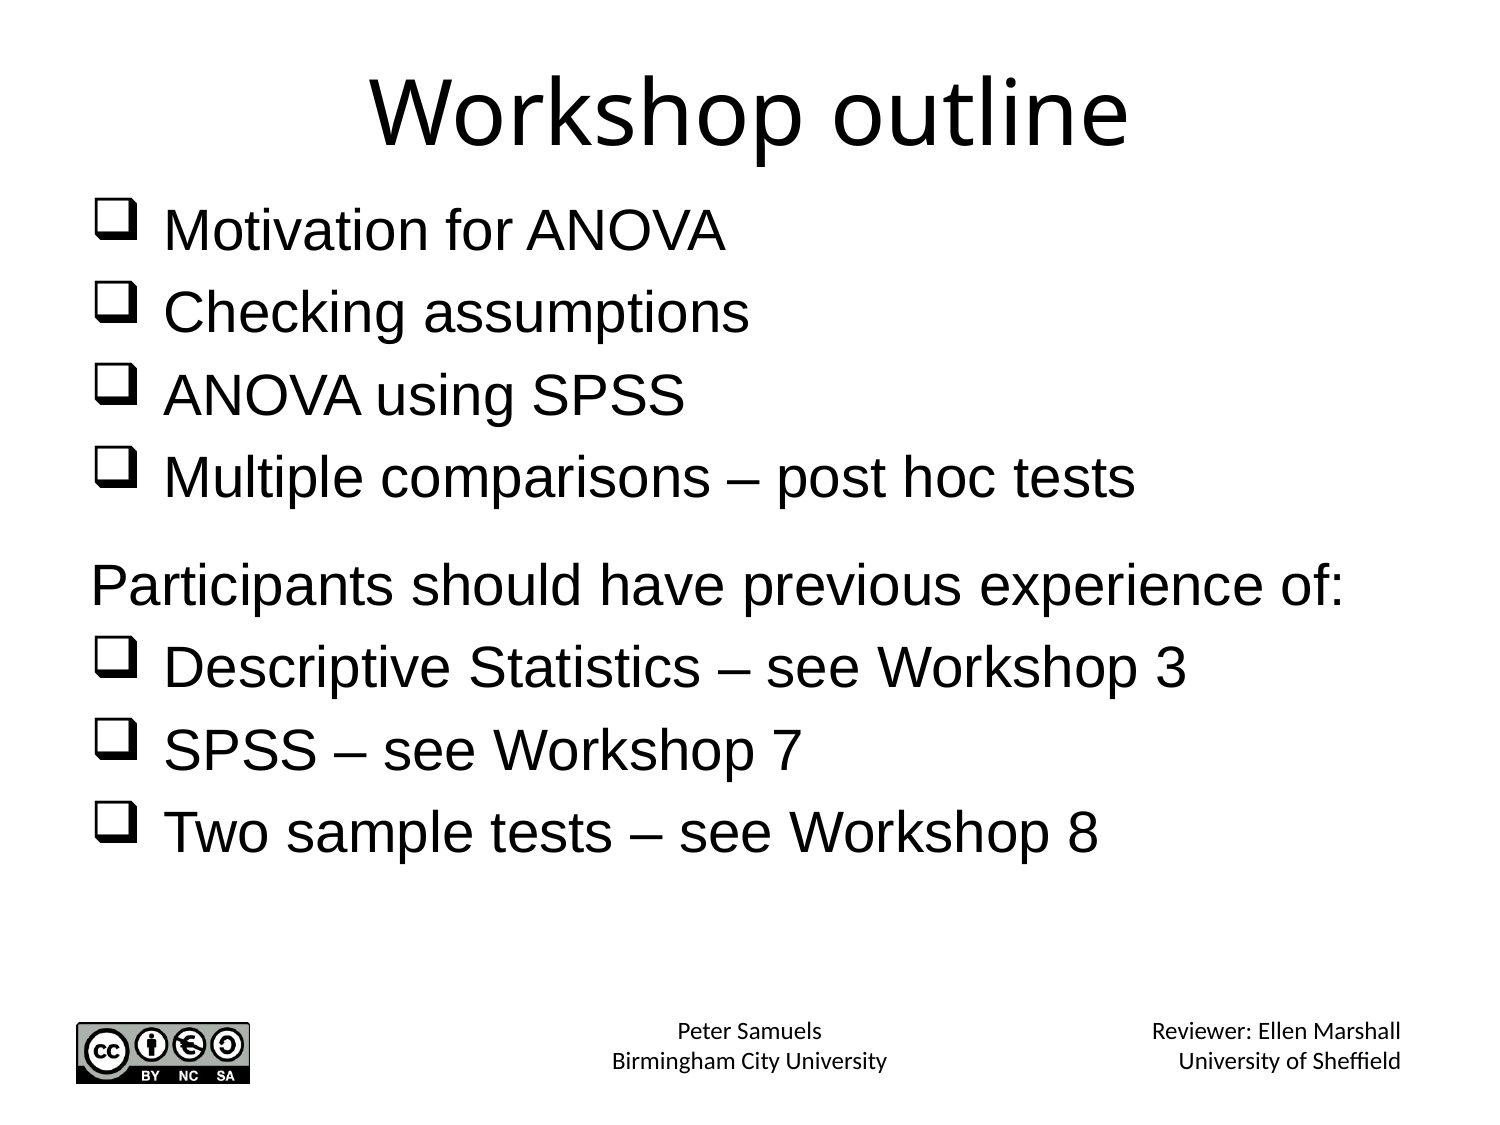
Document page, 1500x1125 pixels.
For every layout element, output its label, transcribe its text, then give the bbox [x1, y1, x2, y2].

text_box Peter Samuels Birmingham City University [549, 1007, 951, 1083]
picture [76, 1022, 251, 1084]
text_box Reviewer: Ellen Marshall University of Sheffield [1038, 1007, 1417, 1083]
title Workshop outline [75, 45, 1425, 173]
list Motivation for ANOVA Checking assumptions ANOVA using SPSS Multiple comparisons – post hoc tests Participants should have previous experience of: Descriptive Statistics – see Workshop 3 SPSS – see Workshop 7 Two sample tests – see Workshop 8 [75, 184, 1425, 953]
